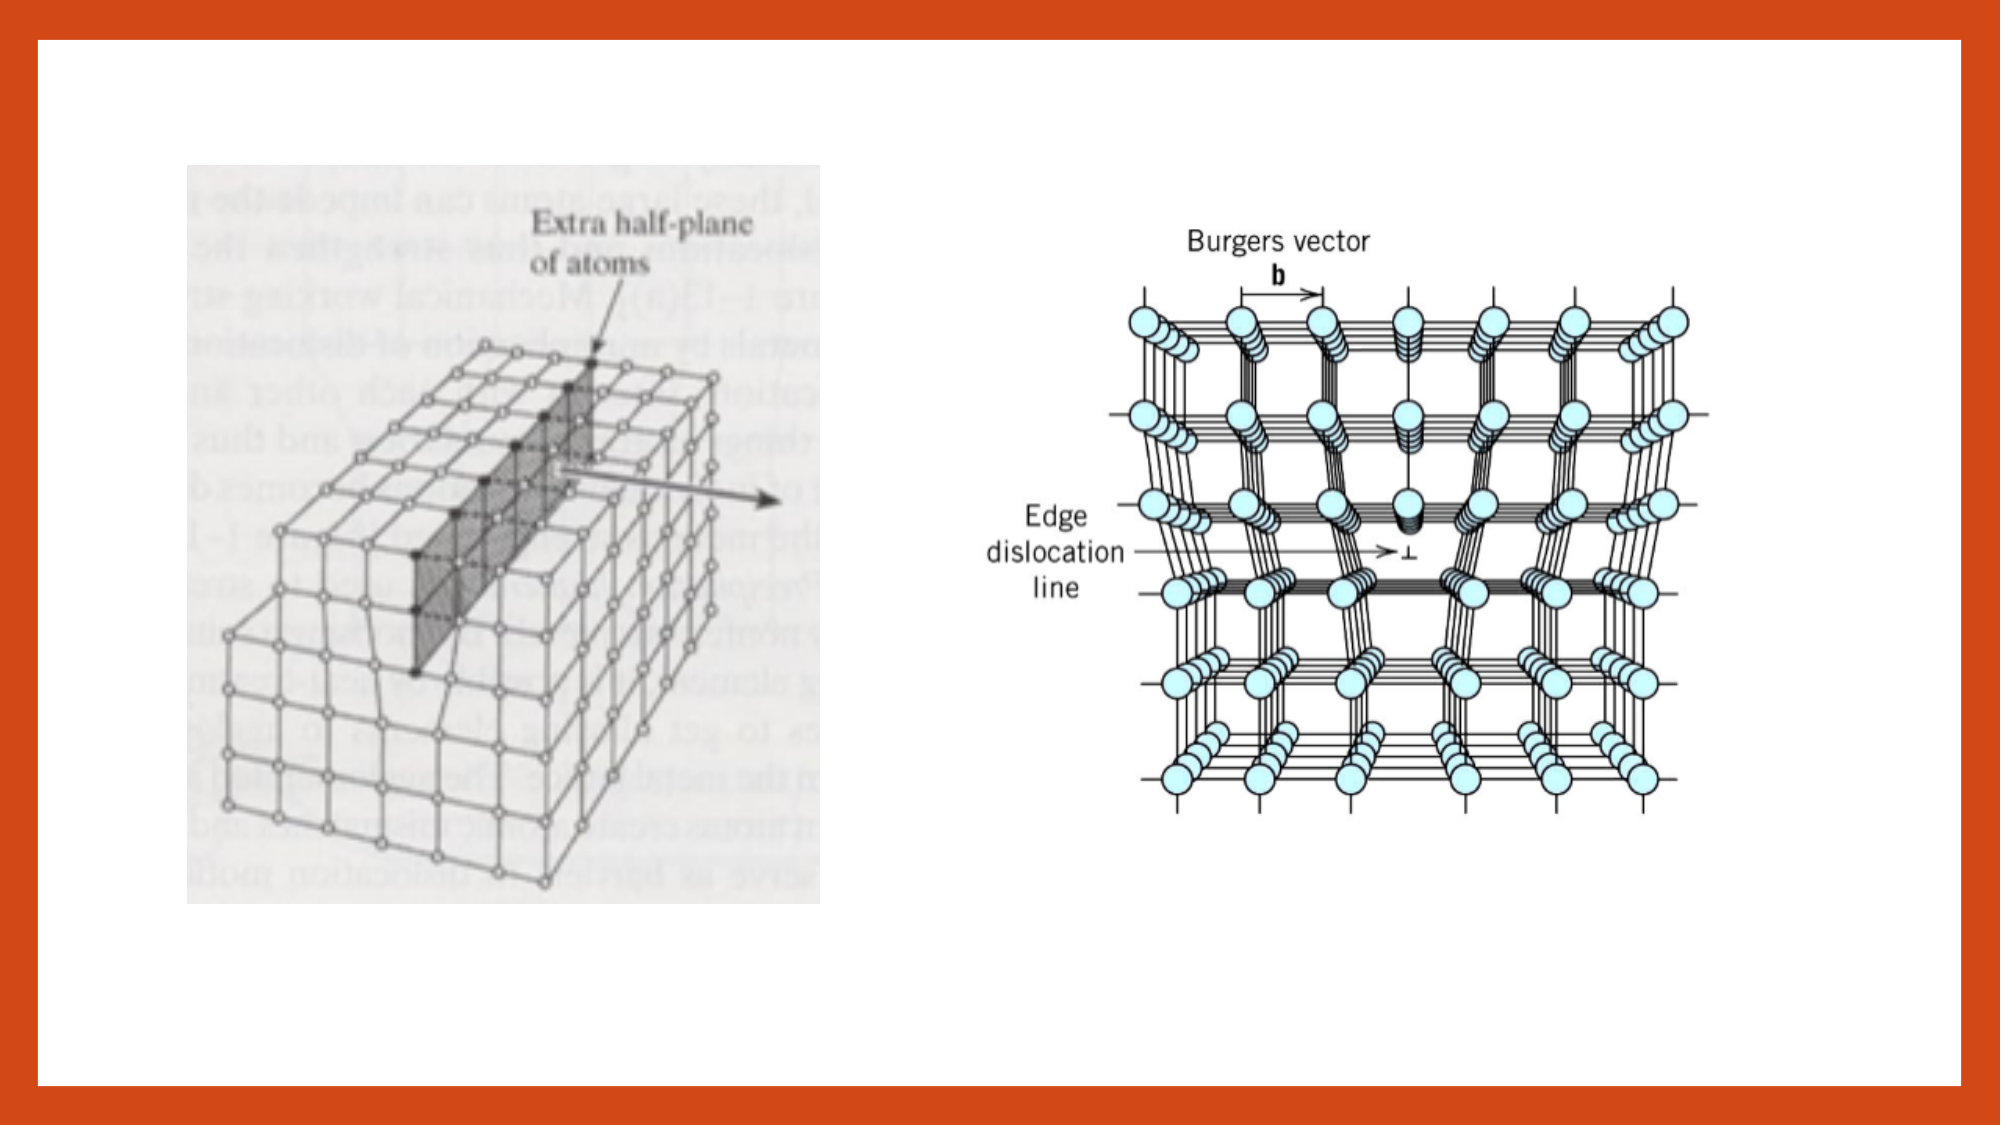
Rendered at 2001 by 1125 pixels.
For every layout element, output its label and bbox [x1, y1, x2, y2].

picture [977, 189, 1715, 825]
picture [187, 165, 821, 905]
